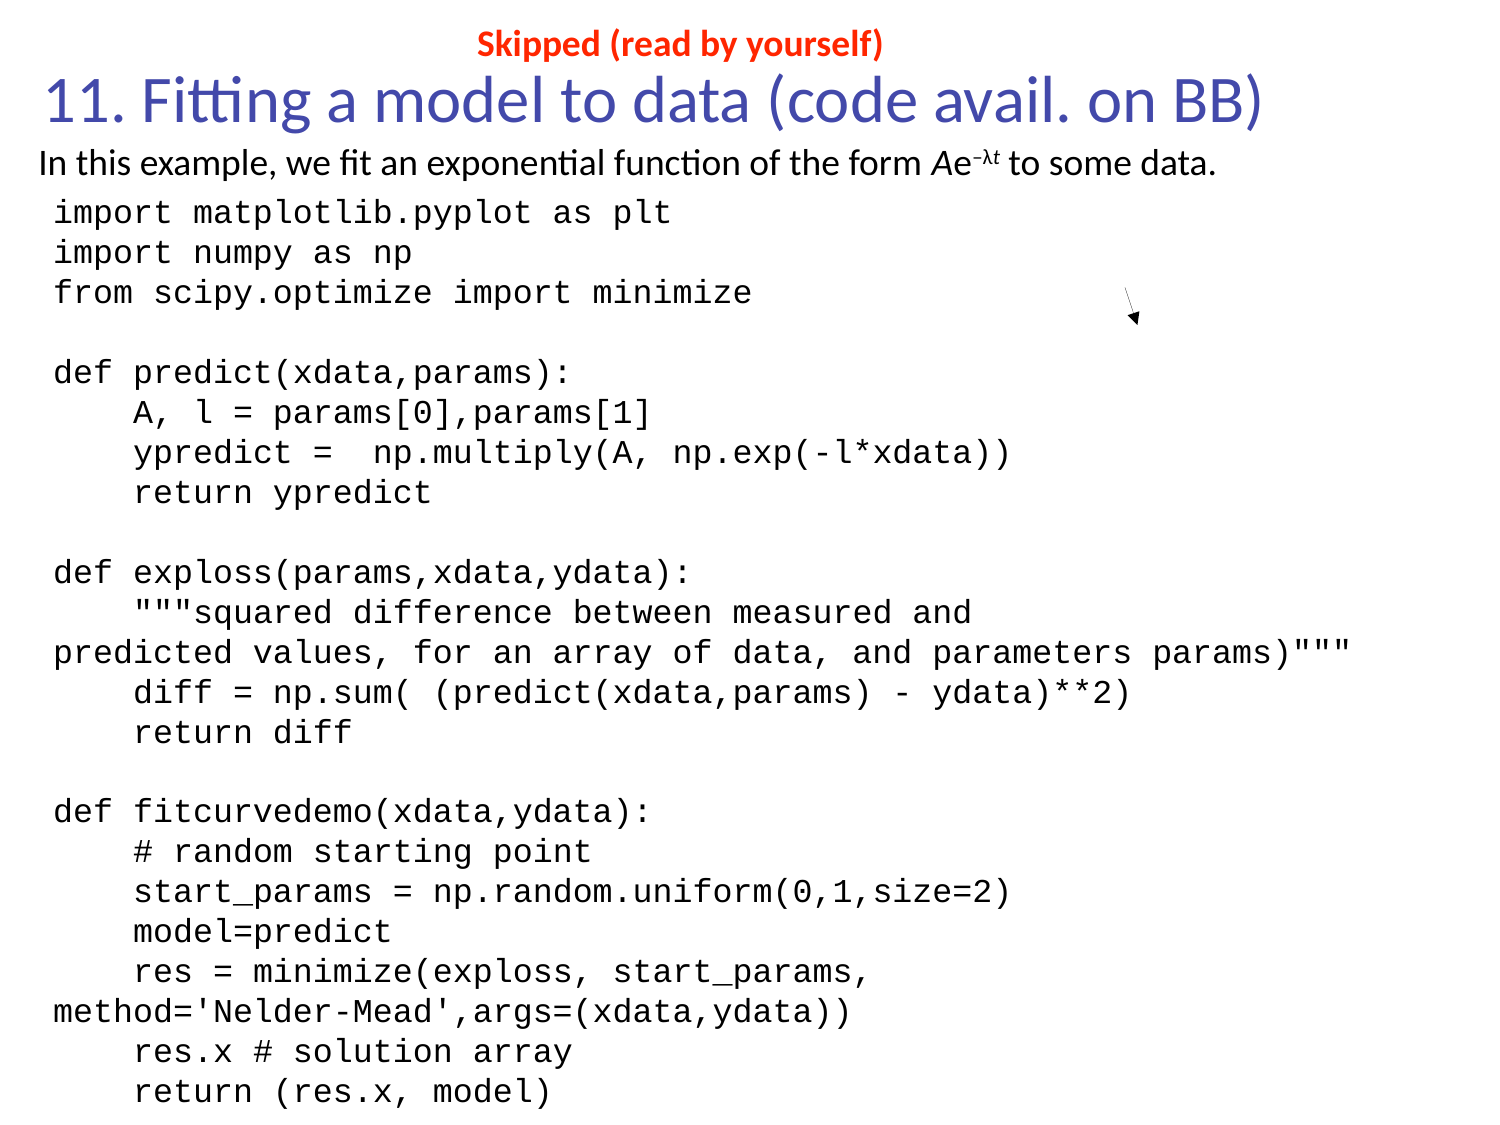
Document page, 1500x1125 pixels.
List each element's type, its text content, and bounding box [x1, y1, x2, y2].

text_box Skipped (read by yourself) [468, 10, 1134, 72]
text_box 11. Fitting a model to data (code avail. on BB) [34, 47, 1416, 130]
text_box In this example, we fit an exponential function of the form Ae–λt to some data. [30, 130, 1445, 192]
text_box import matplotlib.pyplot as plt import numpy as np from scipy.optimize import minimize def predict(xdata,params): A, l = params[0],params[1] ypredict = np.multiply(A, np.exp(-l*xdata)) return ypredict def exploss(params,xdata,ydata): """squared difference between measured and predicted values, for an array of data, and parameters params)""" diff = np.sum( (predict(xdata,params) - ydata)**2) return diff def fitcurvedemo(xdata,ydata): # random starting point start_params = np.random.uniform(0,1,size=2) model=predict res = minimize(exploss, start_params, method='Nelder-Mead',args=(xdata,ydata)) res.x # solution array return (res.x, model) [38, 183, 1369, 1117]
